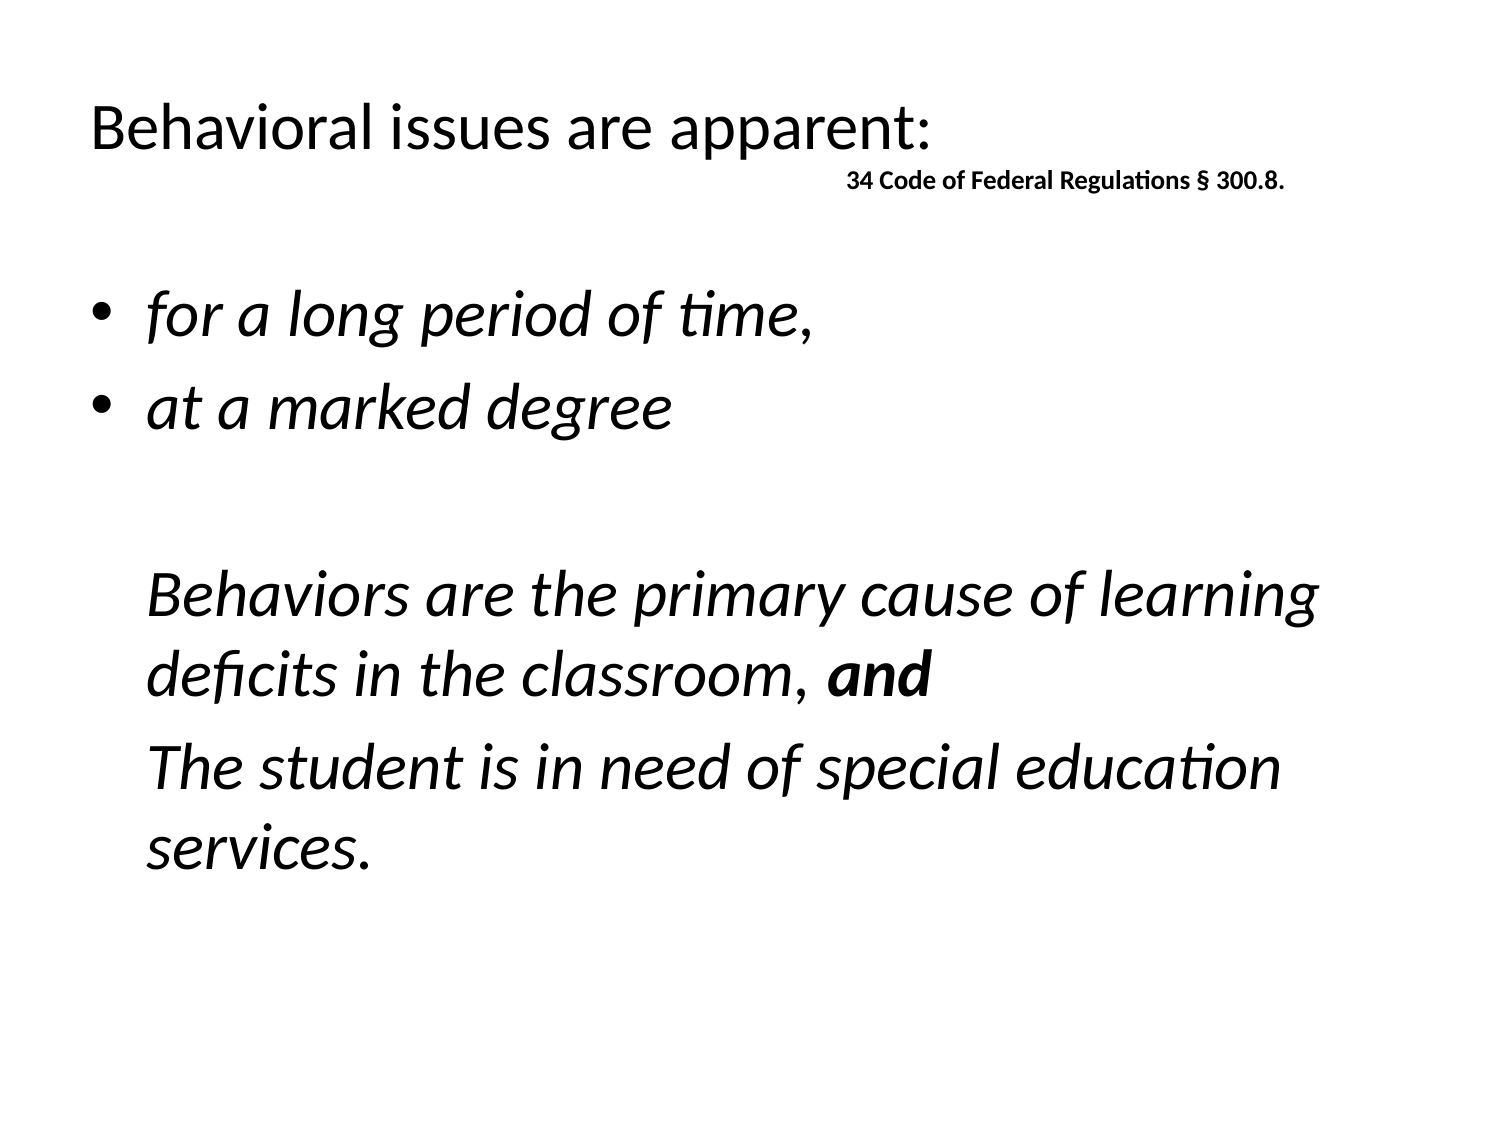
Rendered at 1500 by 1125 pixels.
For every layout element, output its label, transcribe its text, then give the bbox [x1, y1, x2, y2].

title Behavioral issues are apparent: 34 Code of Federal Regulations § 300.8. [75, 45, 1425, 233]
list for a long period of time, at a marked degree Behaviors are the primary cause of learning deficits in the classroom, and The student is in need of special education services. [75, 262, 1425, 1005]
